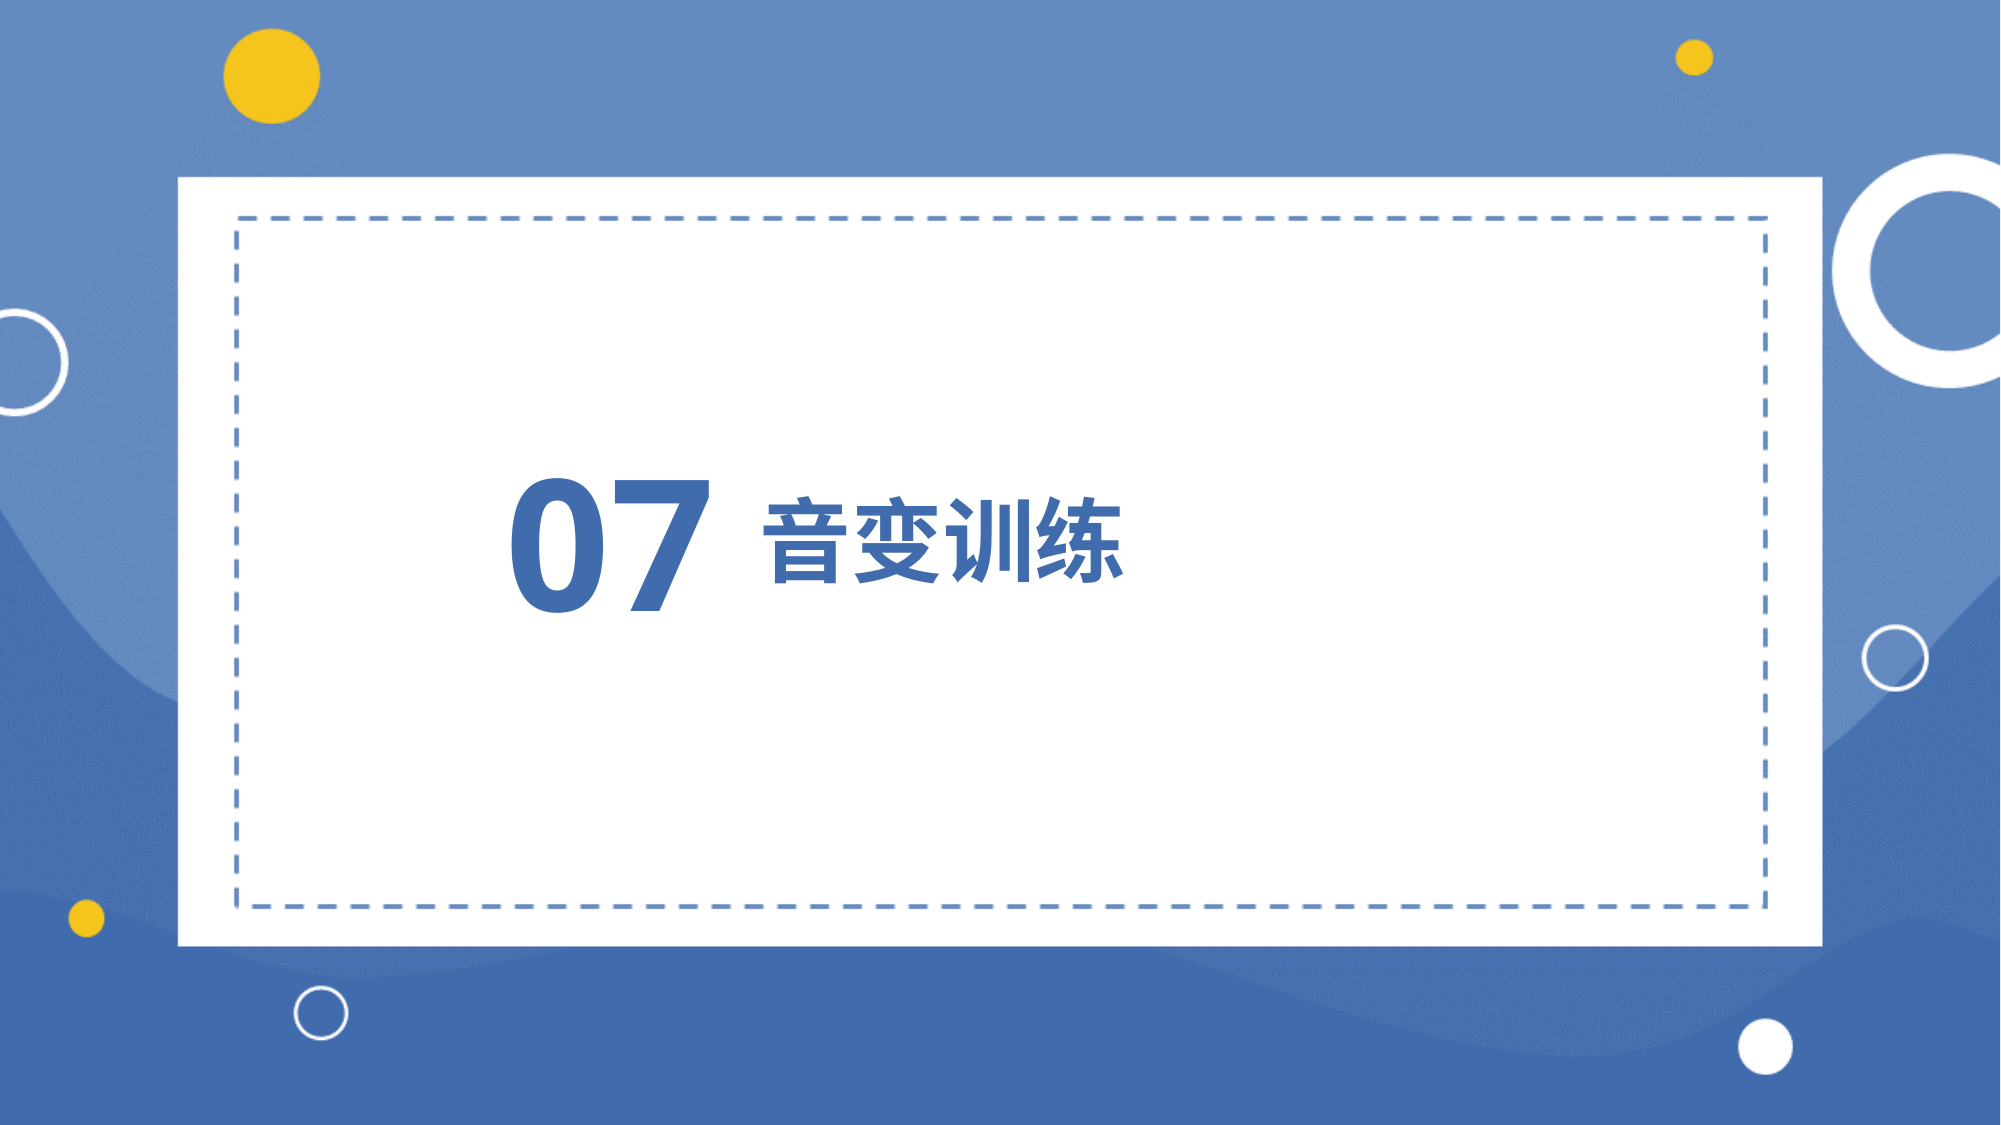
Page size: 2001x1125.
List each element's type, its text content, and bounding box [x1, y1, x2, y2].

picture [0, 0, 2001, 1125]
text_box 音变训练 [745, 476, 1142, 602]
text_box 07 [490, 420, 730, 656]
